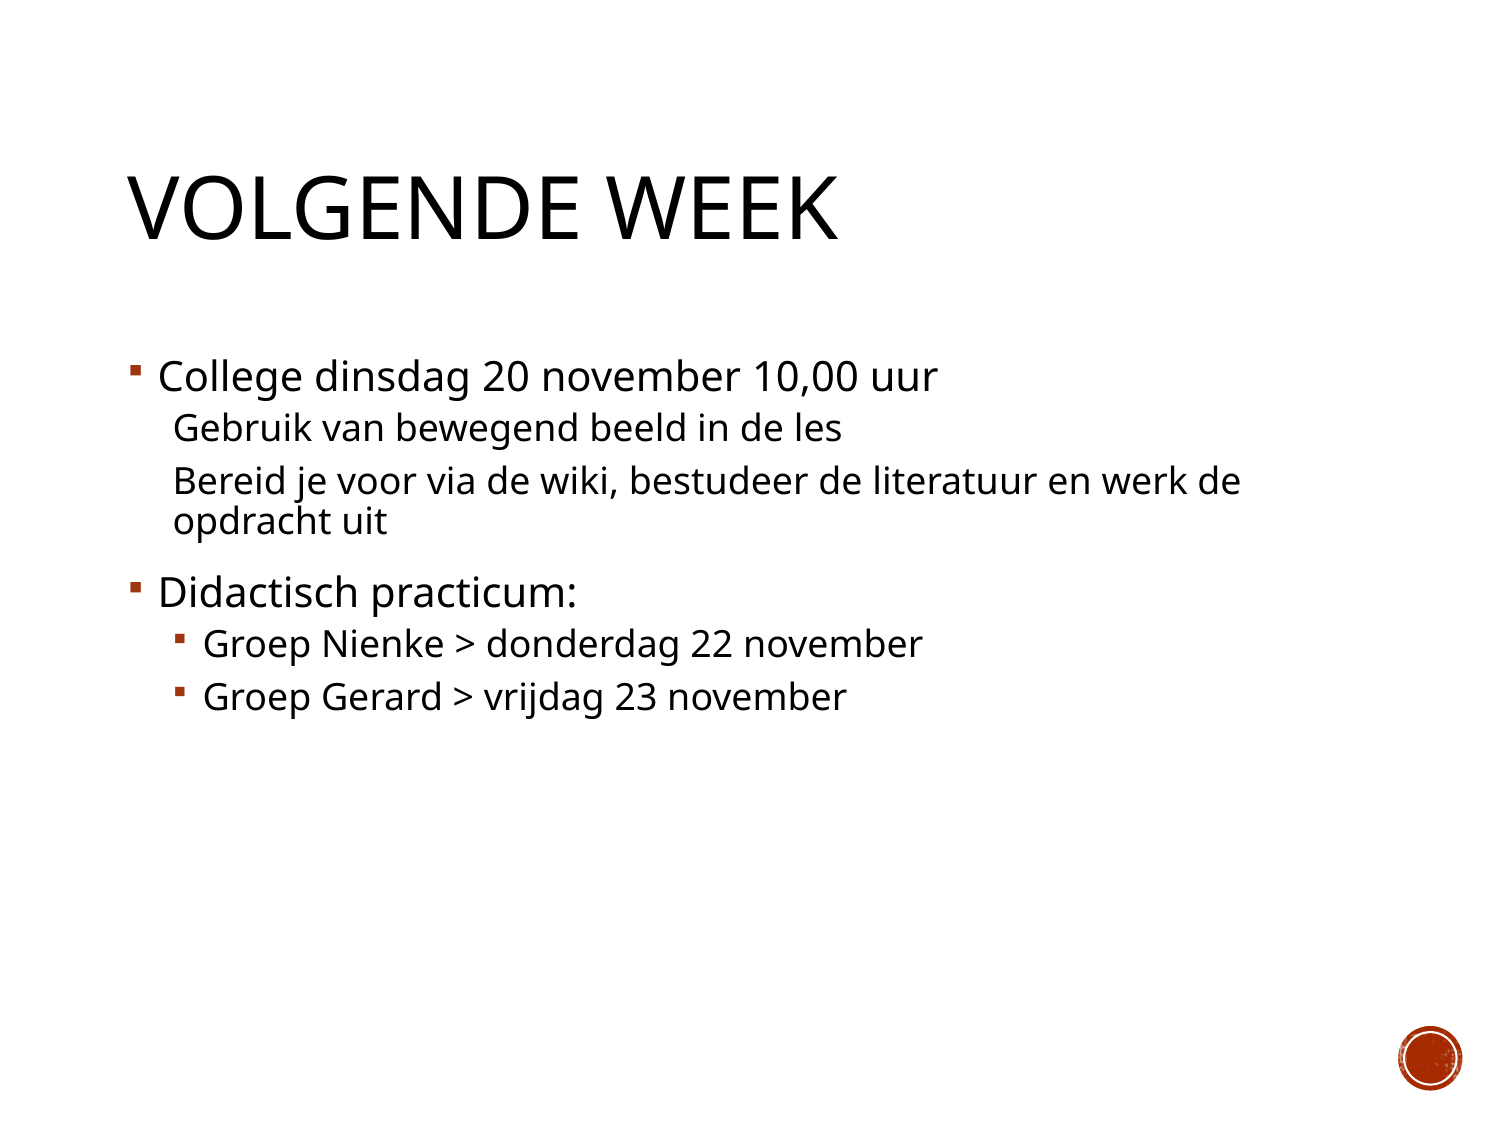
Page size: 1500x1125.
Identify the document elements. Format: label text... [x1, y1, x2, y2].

list College dinsdag 20 november 10,00 uur Gebruik van bewegend beeld in de les Bereid je voor via de wiki, bestudeer de literatuur en werk de opdracht uit Didactisch practicum: Groep Nienke > donderdag 22 november Groep Gerard > vrijdag 23 november [112, 348, 1388, 1013]
title Volgende week [112, 79, 1388, 344]
